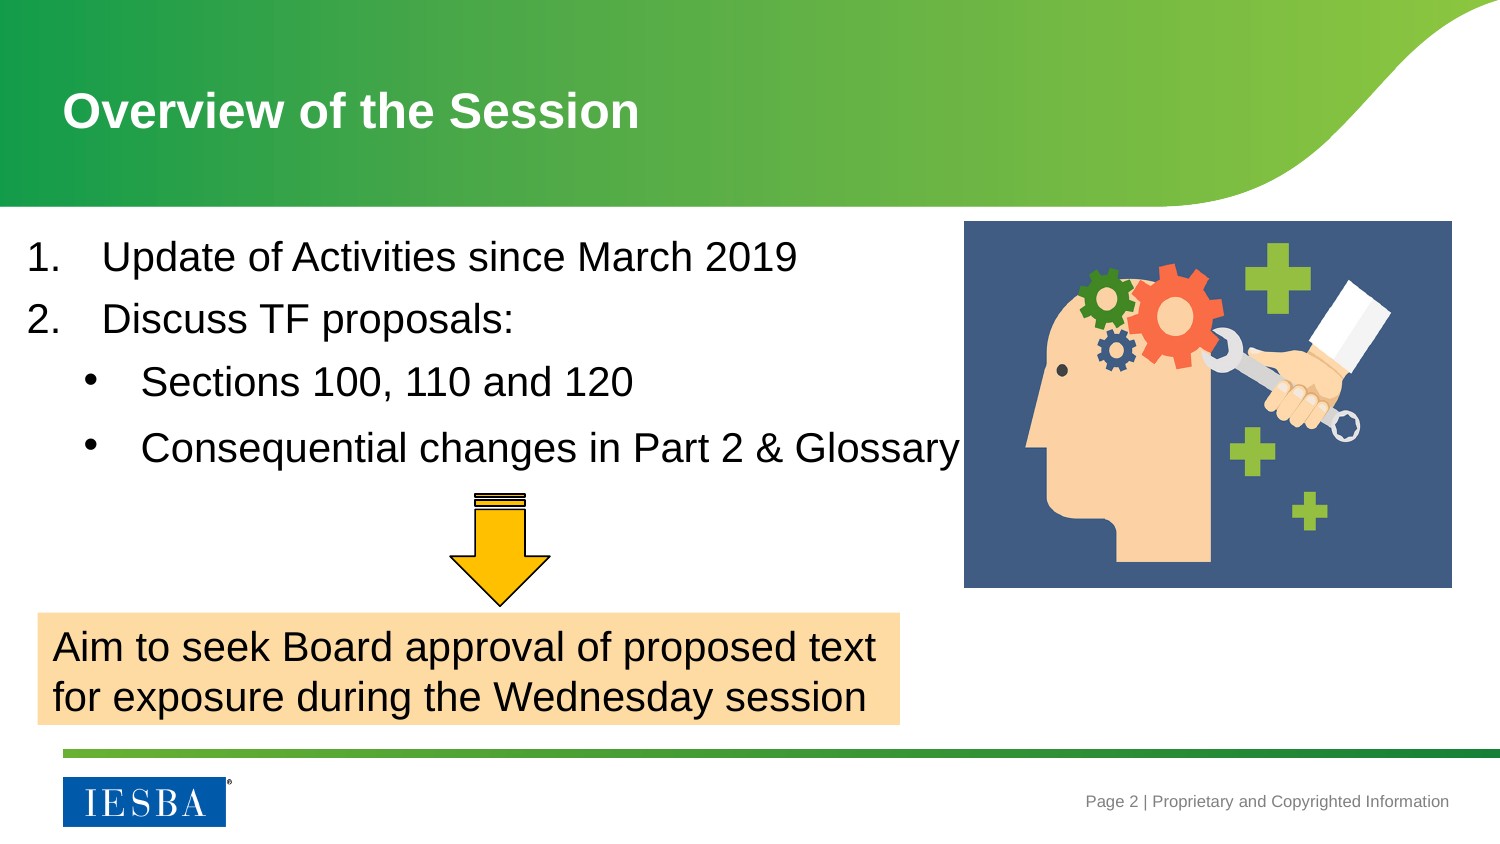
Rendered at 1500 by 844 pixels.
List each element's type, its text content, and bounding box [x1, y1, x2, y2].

list Update of Activities since March 2019 Discuss TF proposals: Sections 100, 110 and 120 Consequential changes in Part 2 & Glossary [11, 221, 963, 522]
title Overview of the Session [62, 75, 1300, 142]
text_box [475, 493, 526, 497]
picture [964, 221, 1452, 588]
text_box Aim to seek Board approval of proposed text for exposure during the Wednesday session [37, 612, 900, 725]
picture [63, 777, 232, 827]
text_box [475, 499, 526, 507]
text_box [450, 509, 550, 607]
picture [0, 0, 1500, 207]
